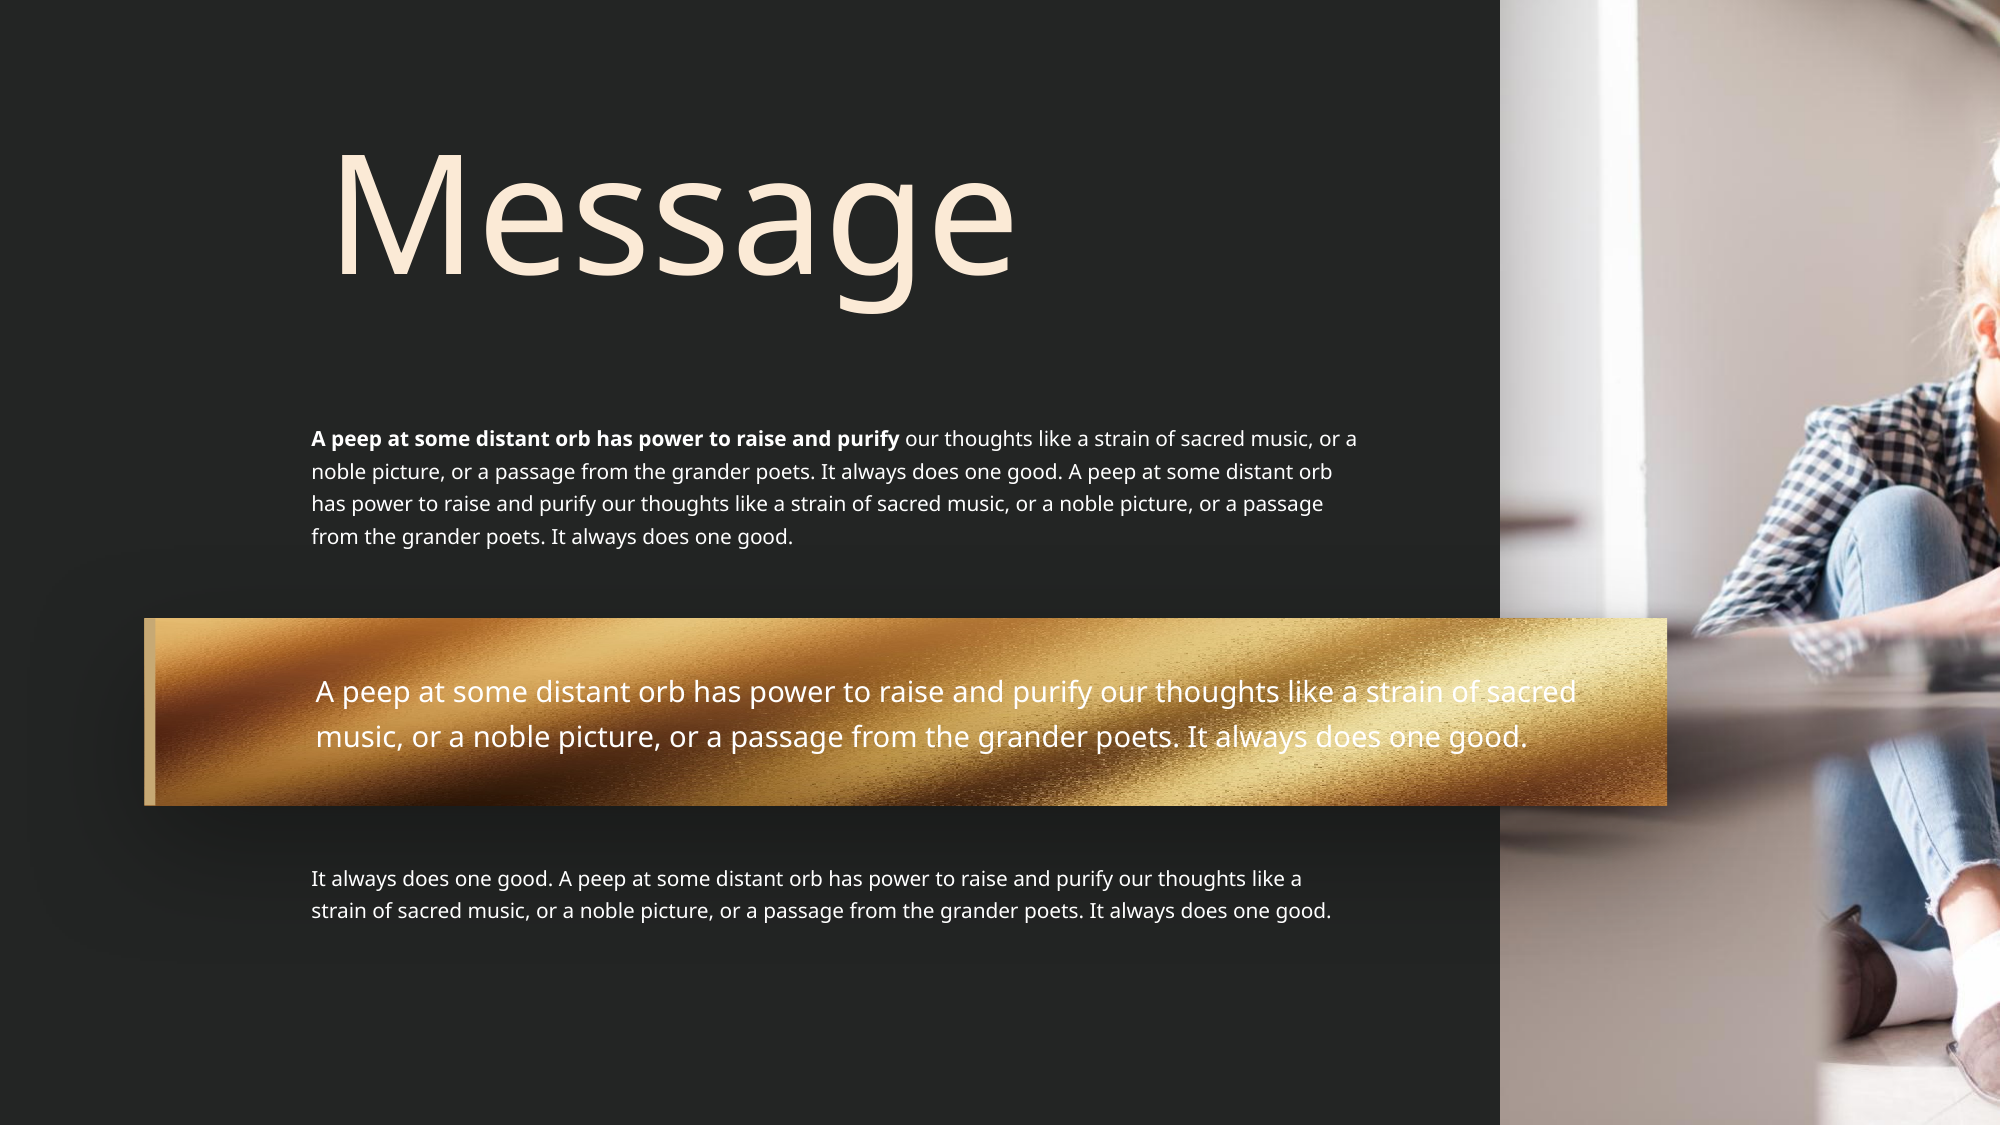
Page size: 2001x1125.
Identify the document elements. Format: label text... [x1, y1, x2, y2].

text_box It always does one good. A peep at some distant orb has power to raise and purify our thoughts like a strain of sacred music, or a noble picture, or a passage from the grander poets. It always does one good. [311, 851, 1395, 929]
picture [1500, 0, 2000, 1125]
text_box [144, 618, 1668, 806]
text_box A peep at some distant orb has power to raise and purify our thoughts like a strain of sacred music, or a noble picture, or a passage from the grander poets. It always does one good. A peep at some distant orb has power to raise and purify our thoughts like a strain of sacred music, or a noble picture, or a passage from the grander poets. It always does one good. [311, 412, 1395, 555]
